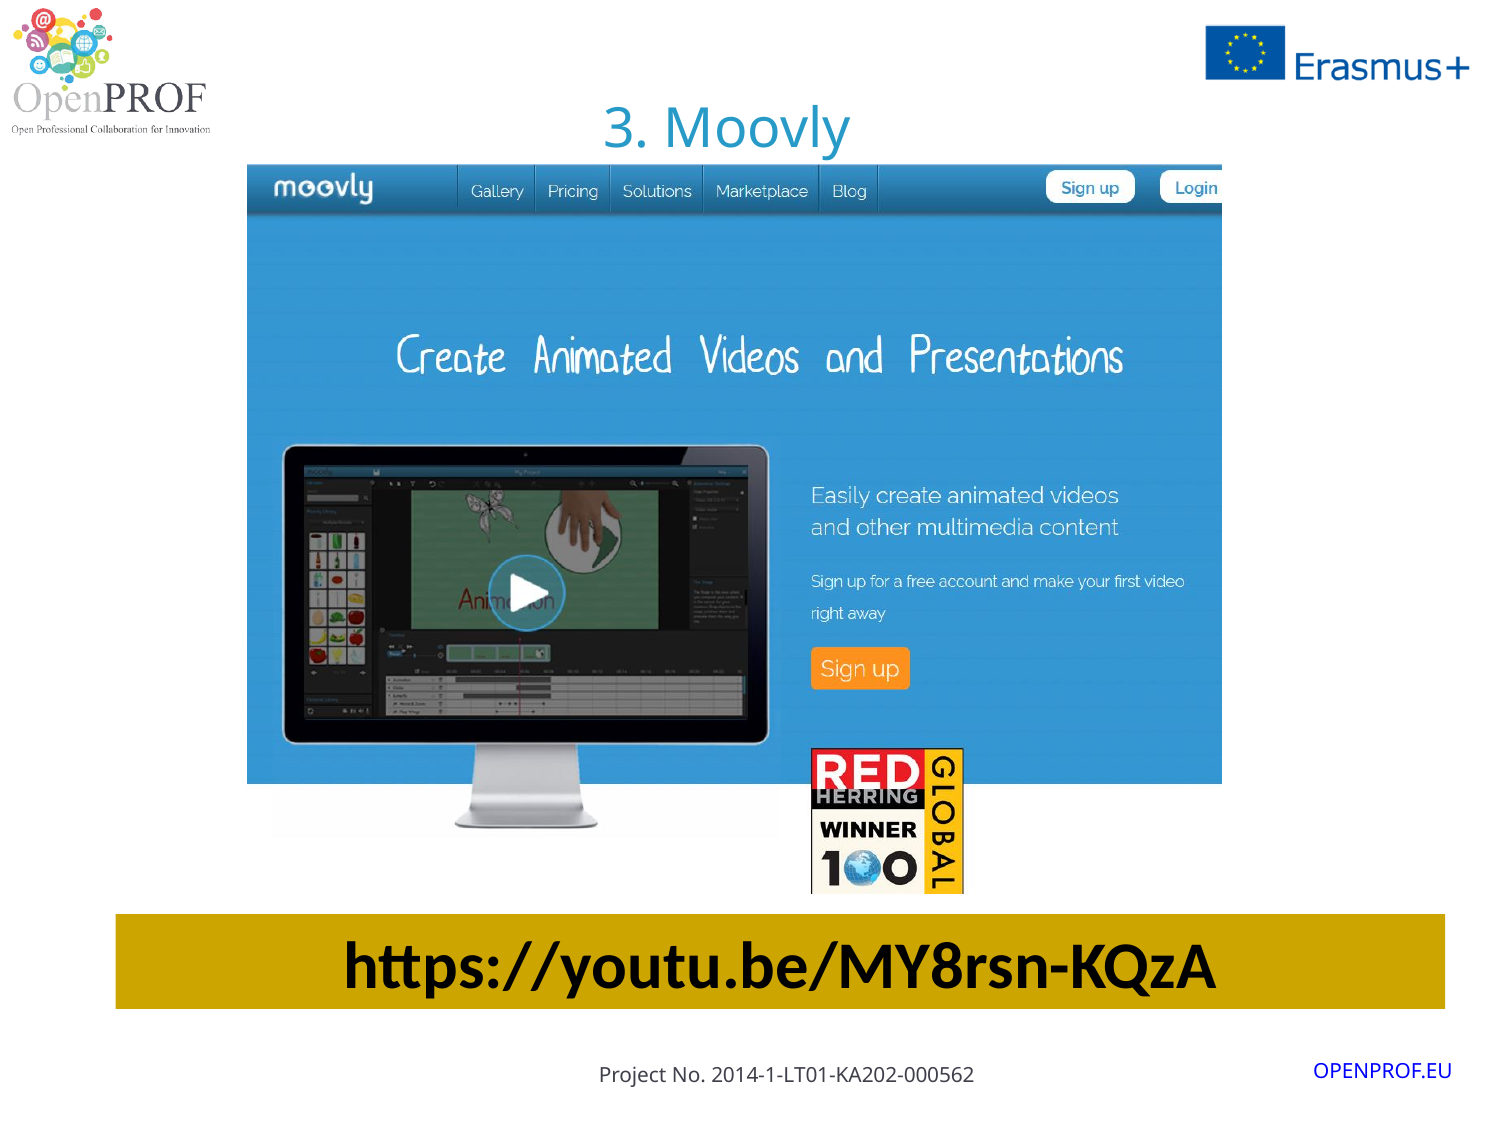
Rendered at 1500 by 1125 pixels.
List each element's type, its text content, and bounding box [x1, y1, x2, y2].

picture [0, 0, 212, 143]
text_box https://youtu.be/MY8rsn-KQzA [115, 914, 1446, 1009]
picture [1202, 24, 1471, 84]
title 3. Moovly [187, 83, 1282, 233]
picture [246, 163, 1222, 894]
